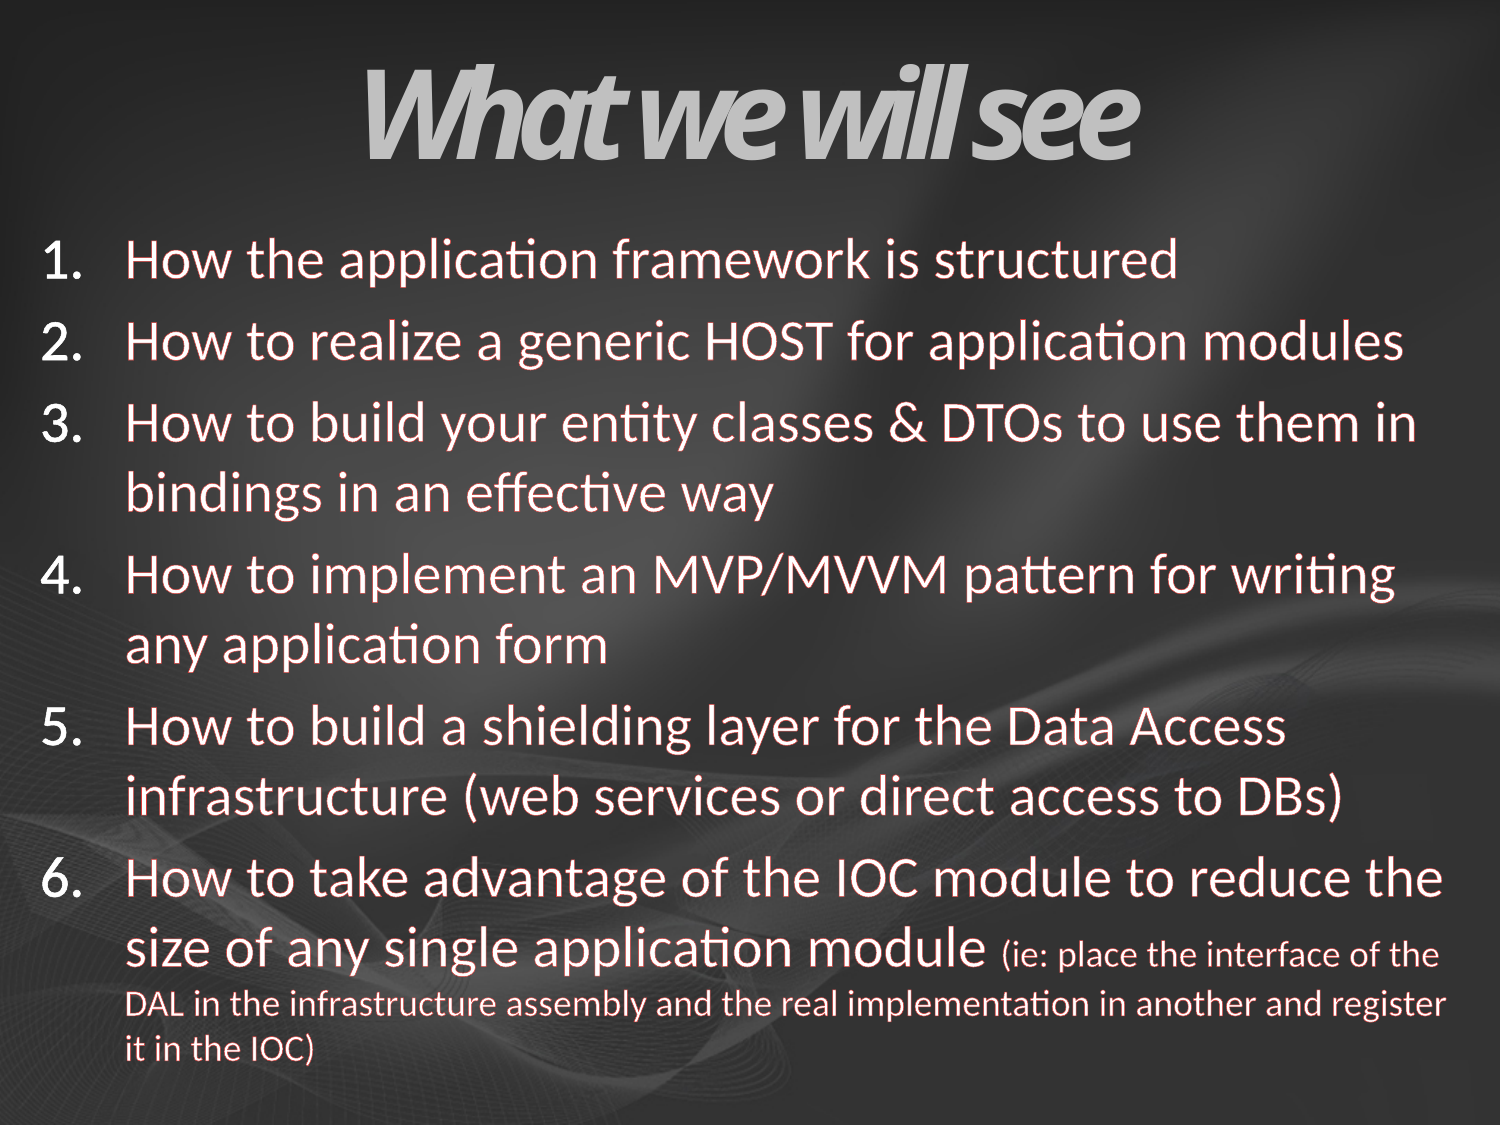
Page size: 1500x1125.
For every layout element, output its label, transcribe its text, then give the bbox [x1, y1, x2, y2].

list How the application framework is structured How to realize a generic HOST for application modules How to build your entity classes & DTOs to use them in bindings in an effective way How to implement an MVP/MVVM pattern for writing any application form How to build a shielding layer for the Data Access infrastructure (web services or direct access to DBs) How to take advantage of the IOC module to reduce the size of any single application module (ie: place the interface of the DAL in the infrastructure assembly and the real implementation in another and register it in the IOC) [24, 212, 1476, 1088]
title What we will see [24, 37, 1476, 201]
picture [0, 0, 1500, 1125]
